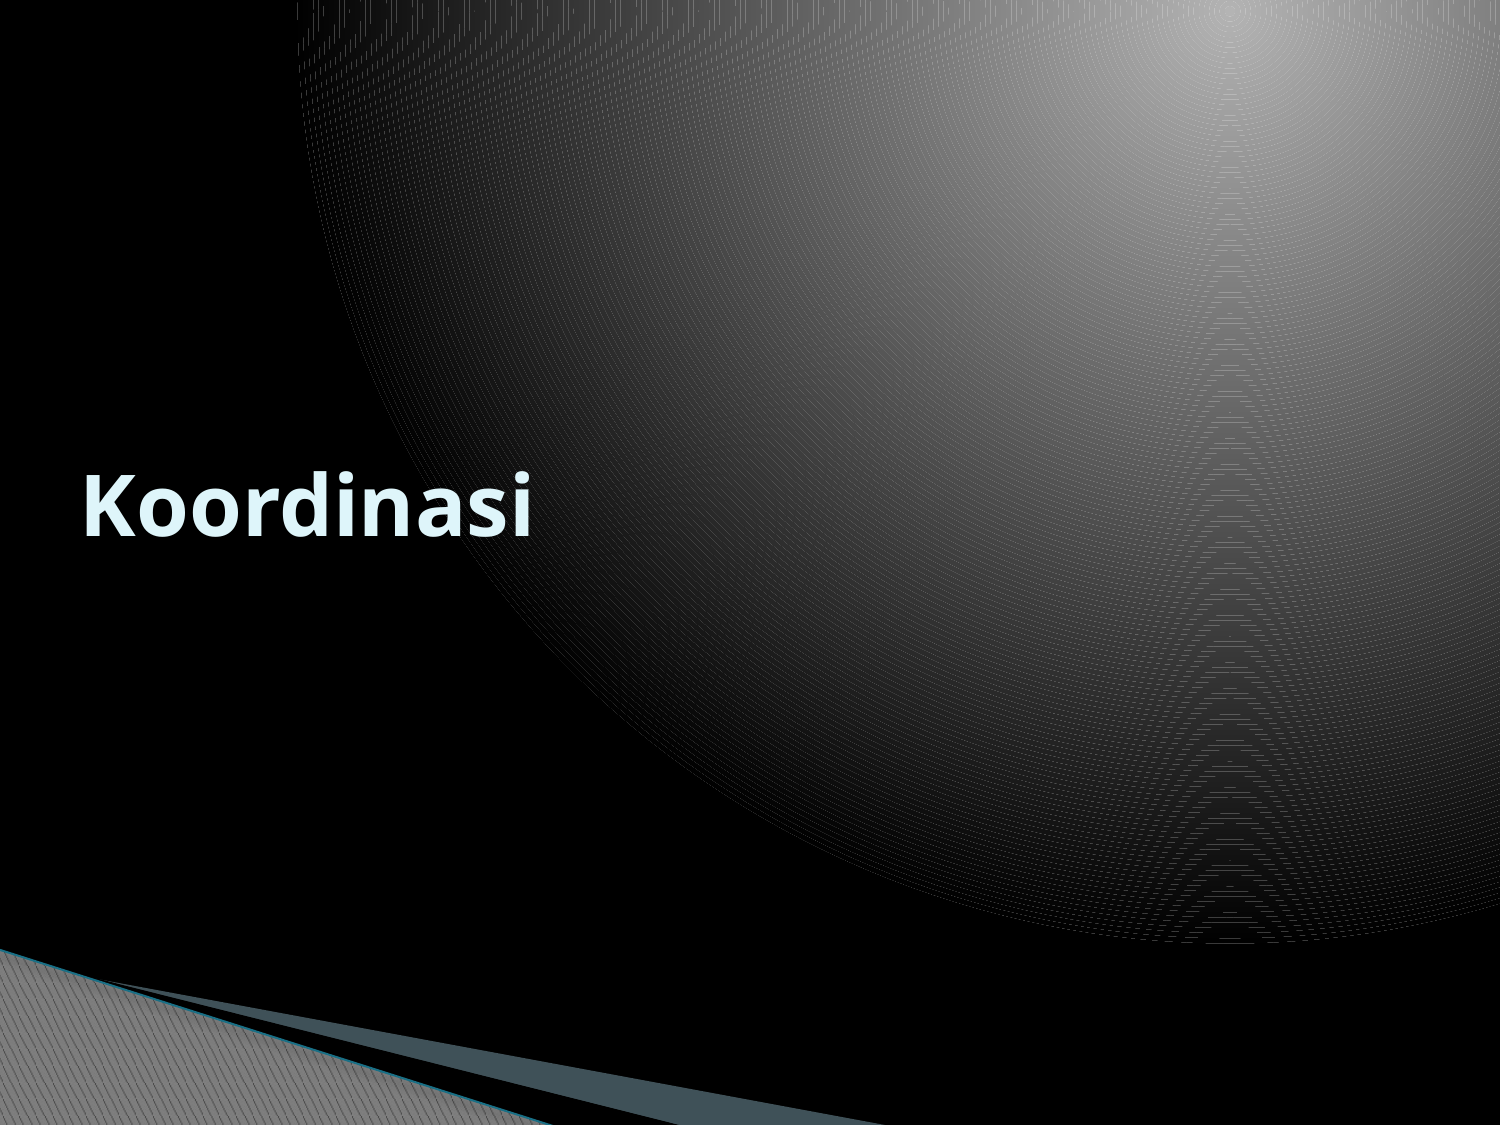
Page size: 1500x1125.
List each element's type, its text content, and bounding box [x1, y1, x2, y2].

title Koordinasi [64, 408, 1415, 597]
picture [0, 952, 543, 1125]
